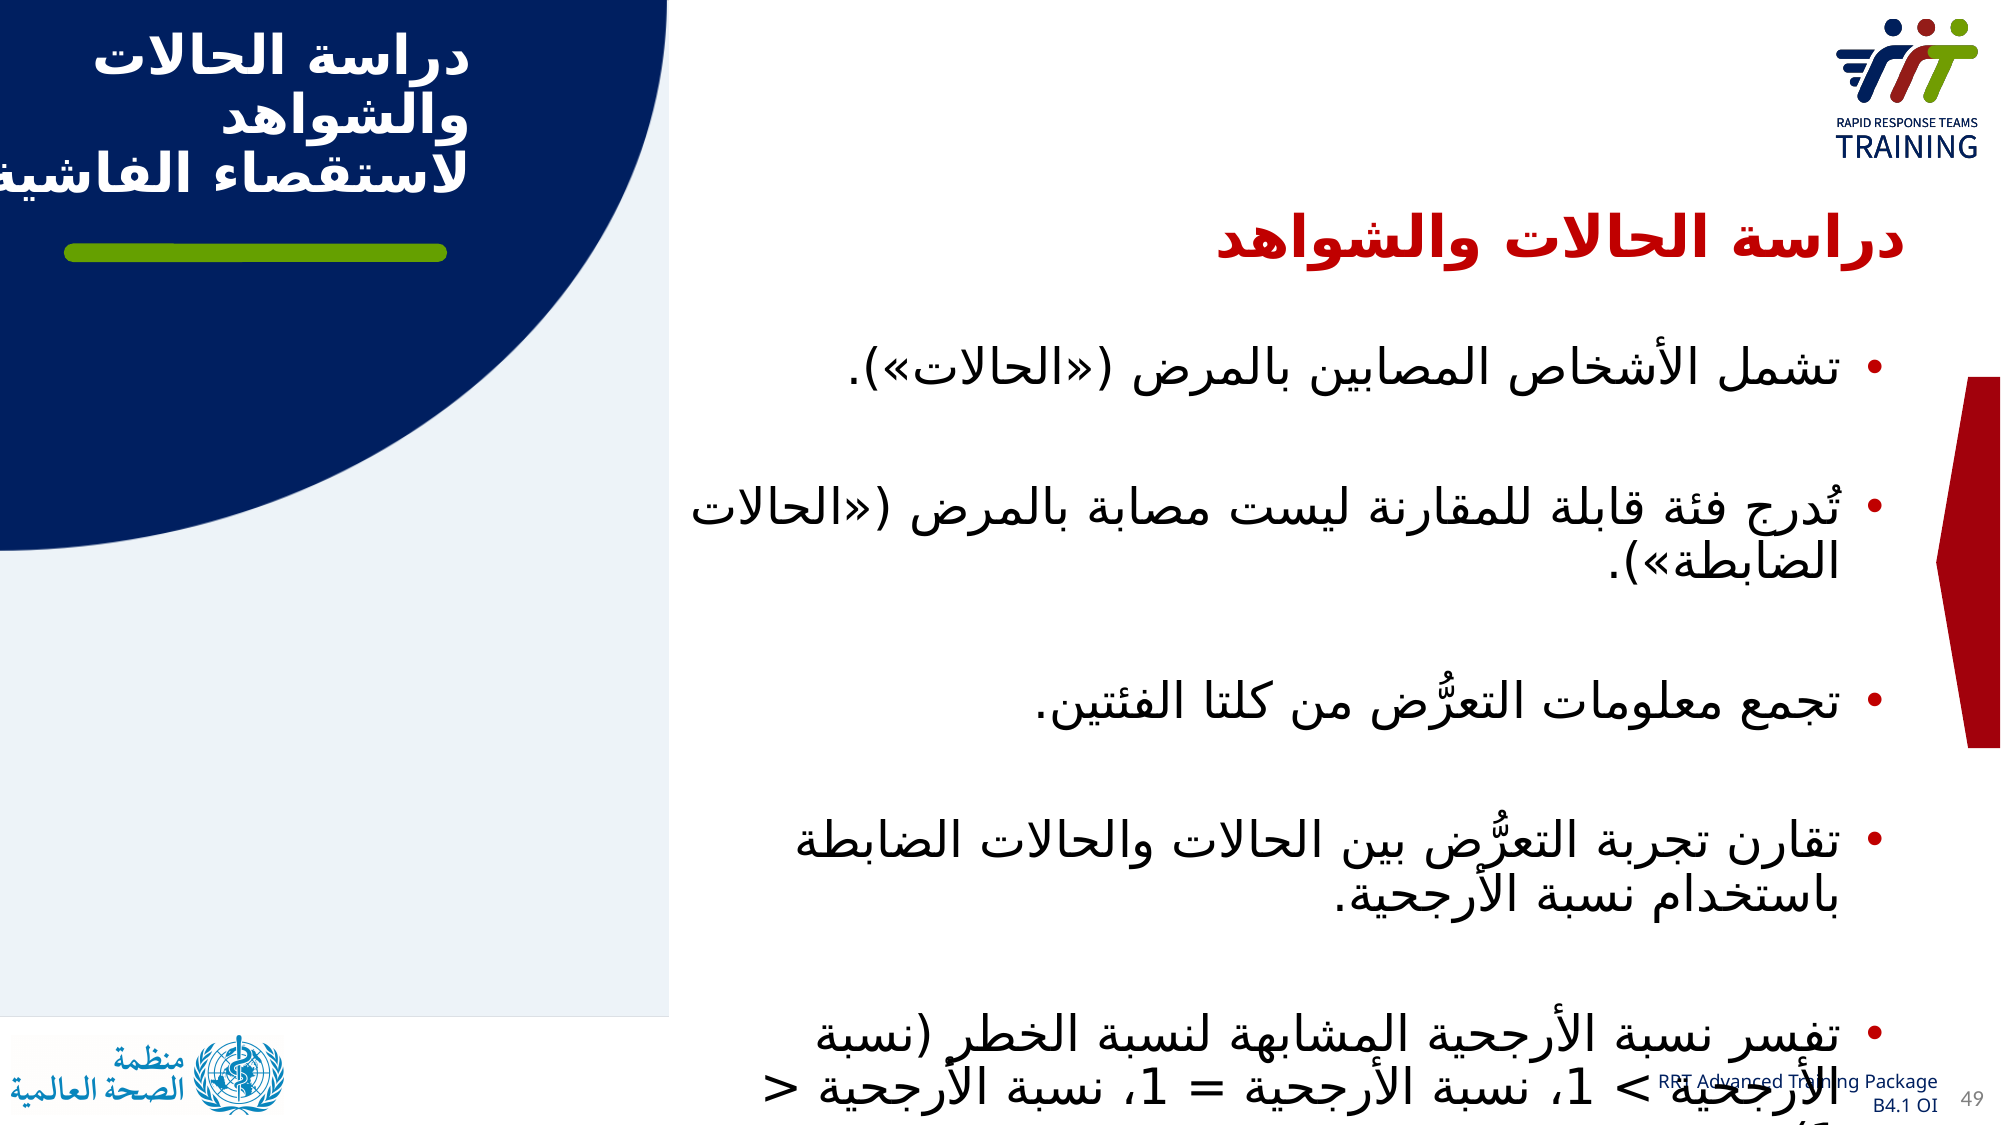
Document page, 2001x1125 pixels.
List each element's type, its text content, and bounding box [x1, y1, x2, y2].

picture [11, 1035, 284, 1115]
list دراسة الحالات والشواهد تشمل الأشخاص المصابين بالمرض («الحالات»). تُدرج فئة قابلة للمقارنة ليست مصابة بالمرض («الحالات الضابطة»). تجمع معلومات التعرُّض من كلتا الفئتين. تقارن تجربة التعرُّض بين الحالات والحالات الضابطة باستخدام نسبة الأرجحية. تفسر نسبة الأرجحية المشابهة لنسبة الخطر (نسبة الأرجحية > 1، نسبة الأرجحية = 1، نسبة الأرجحية < 1). [679, 199, 1916, 1111]
text_box [63, 243, 448, 263]
picture [241, 1050, 247, 1059]
text_box دراسة الحالات والشواهد لاستقصاء الفاشية [0, 0, 480, 232]
picture [0, 0, 669, 1018]
picture [1835, 19, 1978, 167]
